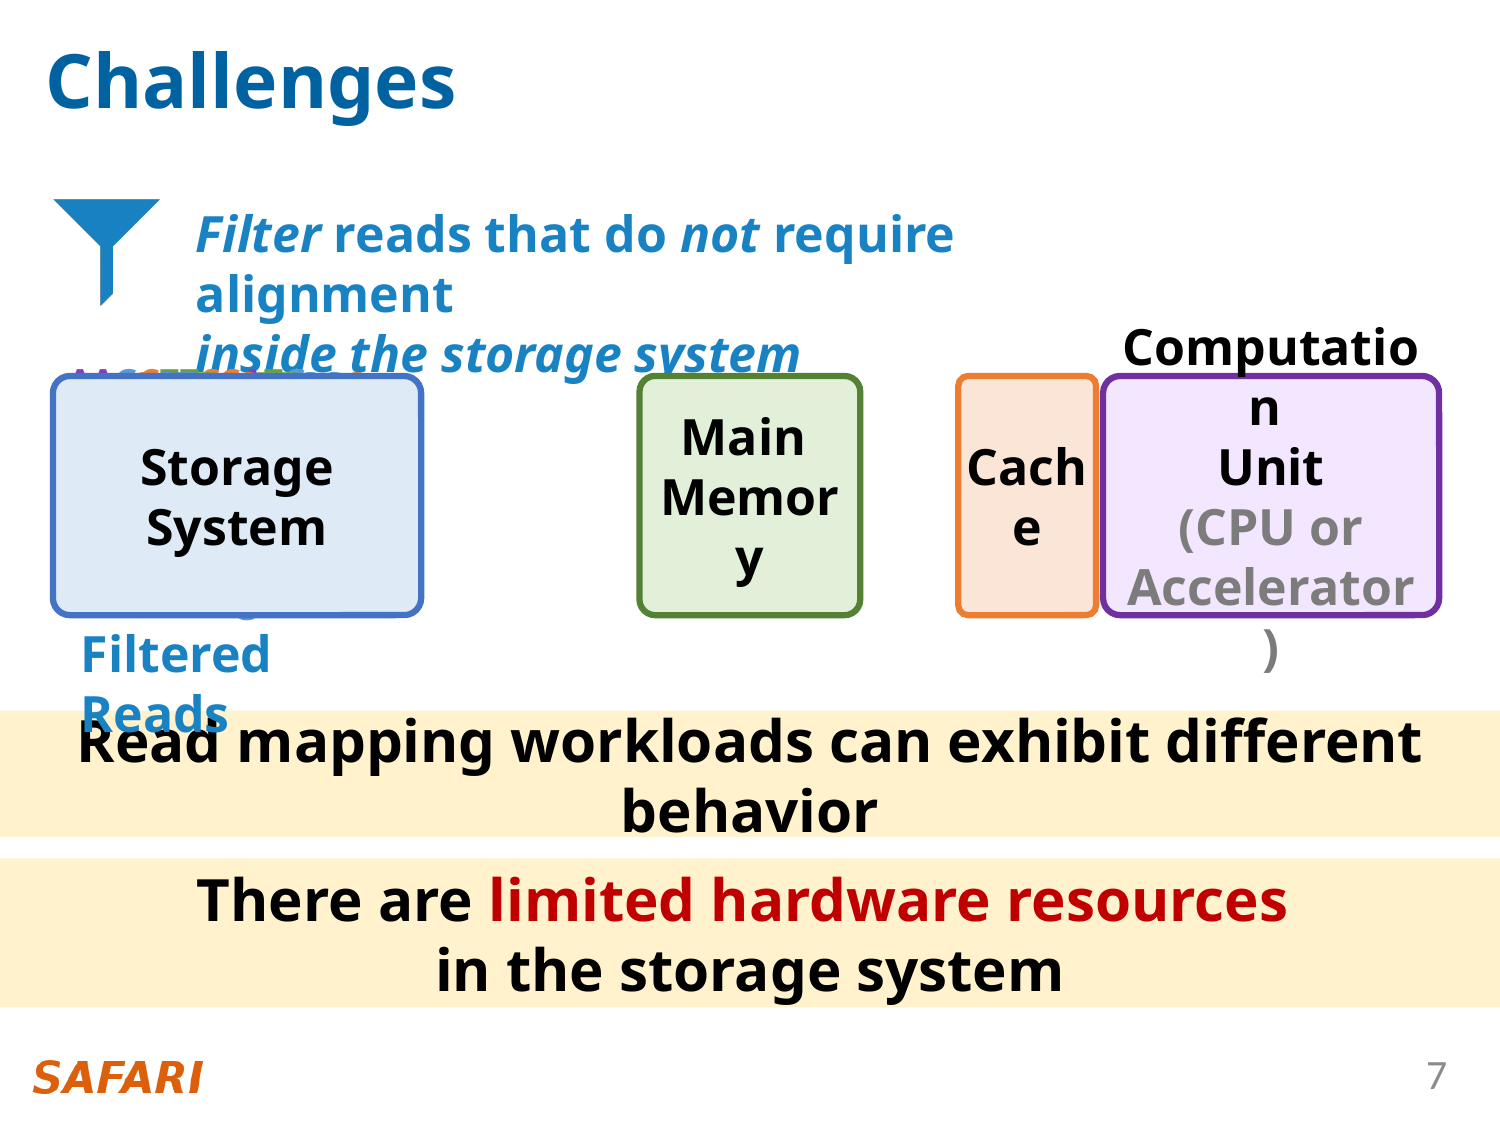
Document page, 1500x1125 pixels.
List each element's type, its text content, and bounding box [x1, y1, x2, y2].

title Challenges [31, 15, 1475, 143]
text_box Storage System [51, 374, 423, 617]
text_box Computation Unit (CPU or Accelerator) [1102, 374, 1441, 617]
text_box Filtered Reads [65, 616, 408, 750]
picture [31, 177, 182, 328]
picture [31, 1051, 209, 1104]
text_box Cache [957, 374, 1098, 617]
text_box There are limited hardware resources in the storage system [0, 857, 1500, 1009]
text_box Read mapping workloads can exhibit different behavior [0, 710, 1500, 838]
text_box Filter reads that do not require alignment inside the storage system [181, 195, 1097, 391]
text_box Main Memory [638, 374, 862, 617]
